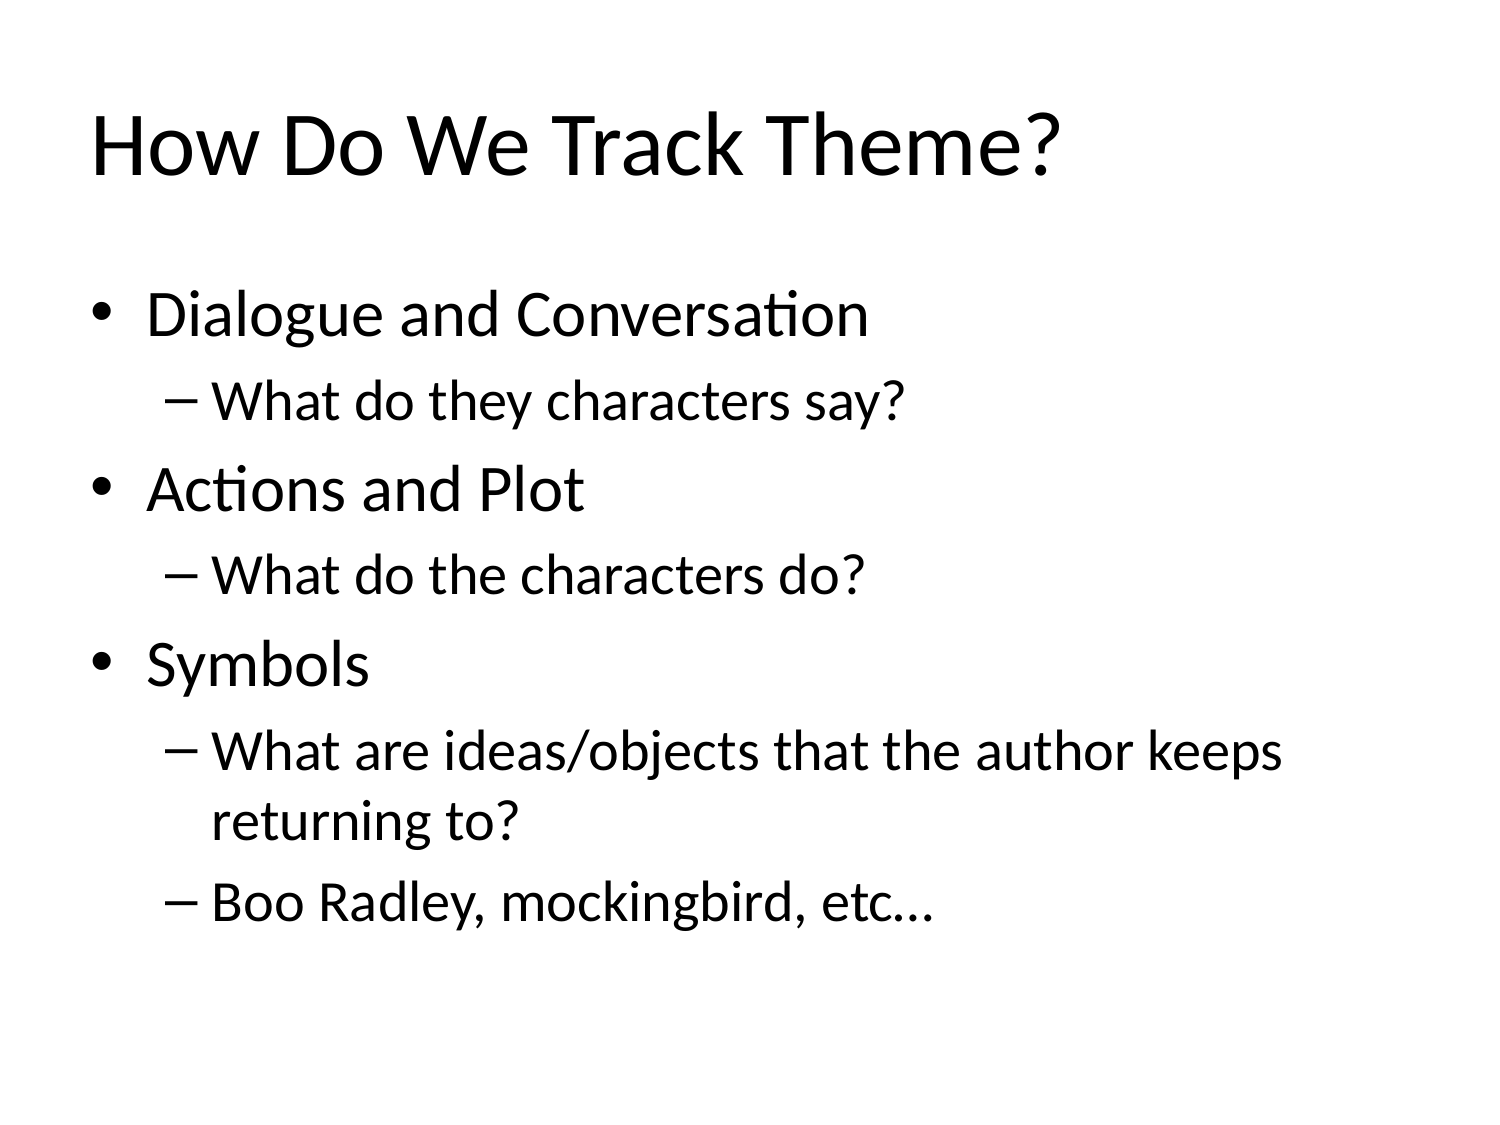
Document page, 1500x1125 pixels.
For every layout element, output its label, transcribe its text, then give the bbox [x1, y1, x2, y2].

list Dialogue and Conversation What do they characters say? Actions and Plot What do the characters do? Symbols What are ideas/objects that the author keeps returning to? Boo Radley, mockingbird, etc… [75, 262, 1425, 1005]
title How Do We Track Theme? [75, 45, 1425, 233]
